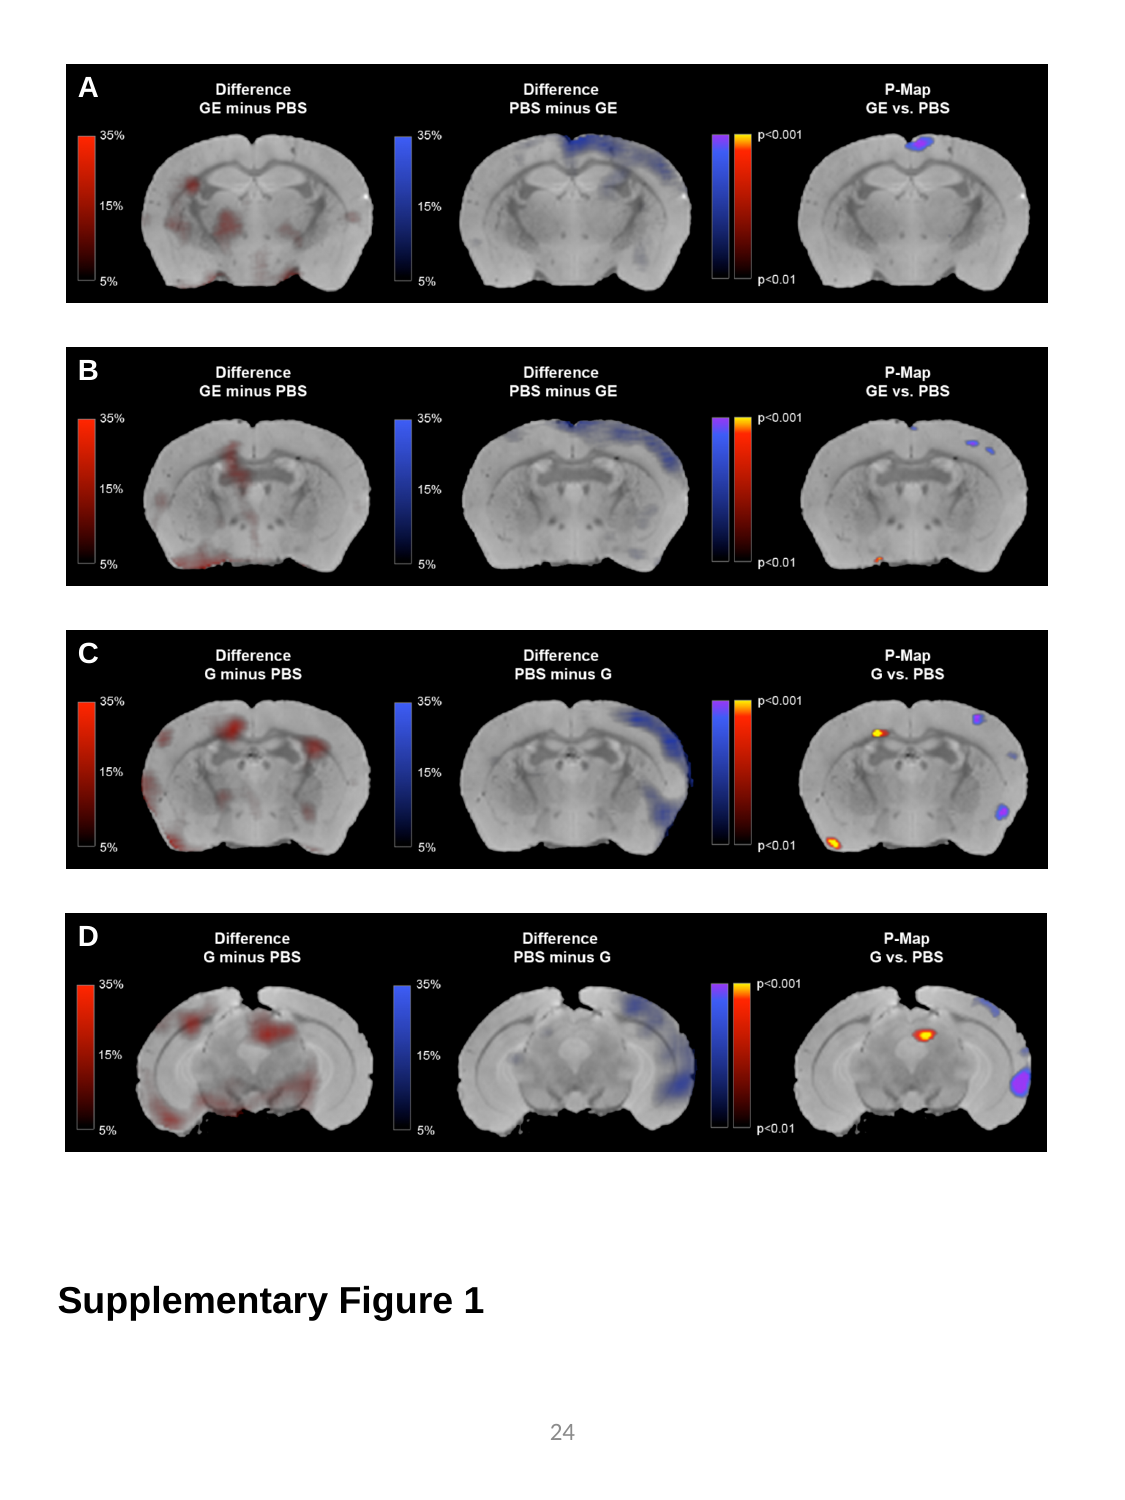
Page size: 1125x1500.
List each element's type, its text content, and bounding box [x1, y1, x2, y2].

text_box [62, 626, 1048, 869]
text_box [62, 60, 1048, 303]
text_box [62, 909, 1048, 1152]
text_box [62, 343, 1048, 586]
text_box Supplementary Figure 1 [42, 1268, 669, 1328]
footer 24 [384, 1390, 741, 1471]
